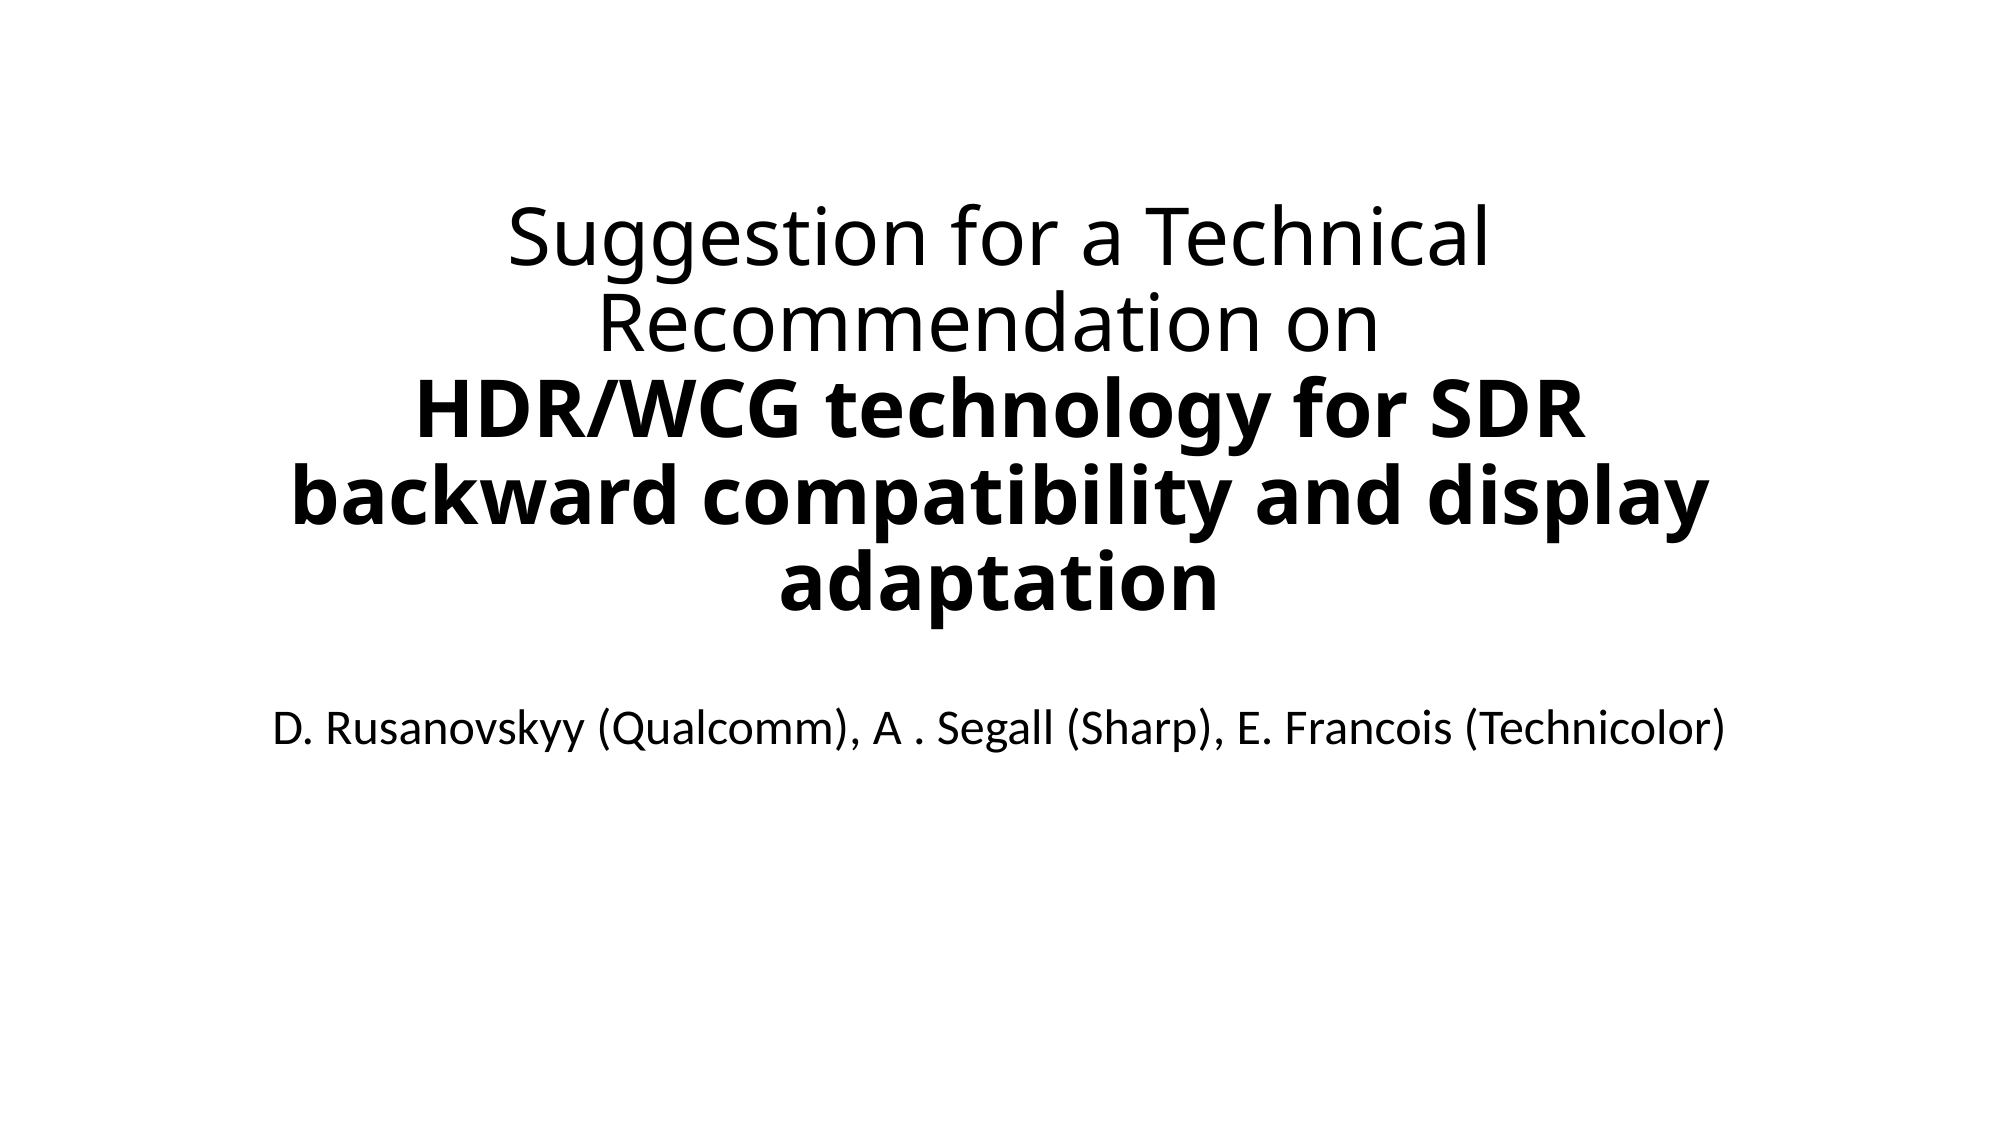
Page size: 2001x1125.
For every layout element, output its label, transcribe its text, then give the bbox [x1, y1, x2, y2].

title Suggestion for a Technical Recommendation on HDR/WCG technology for SDR backward compatibility and display adaptation [249, 184, 1750, 636]
subtitle D. Rusanovskyy (Qualcomm), A . Segall (Sharp), E. Francois (Technicolor) [249, 693, 1750, 966]
